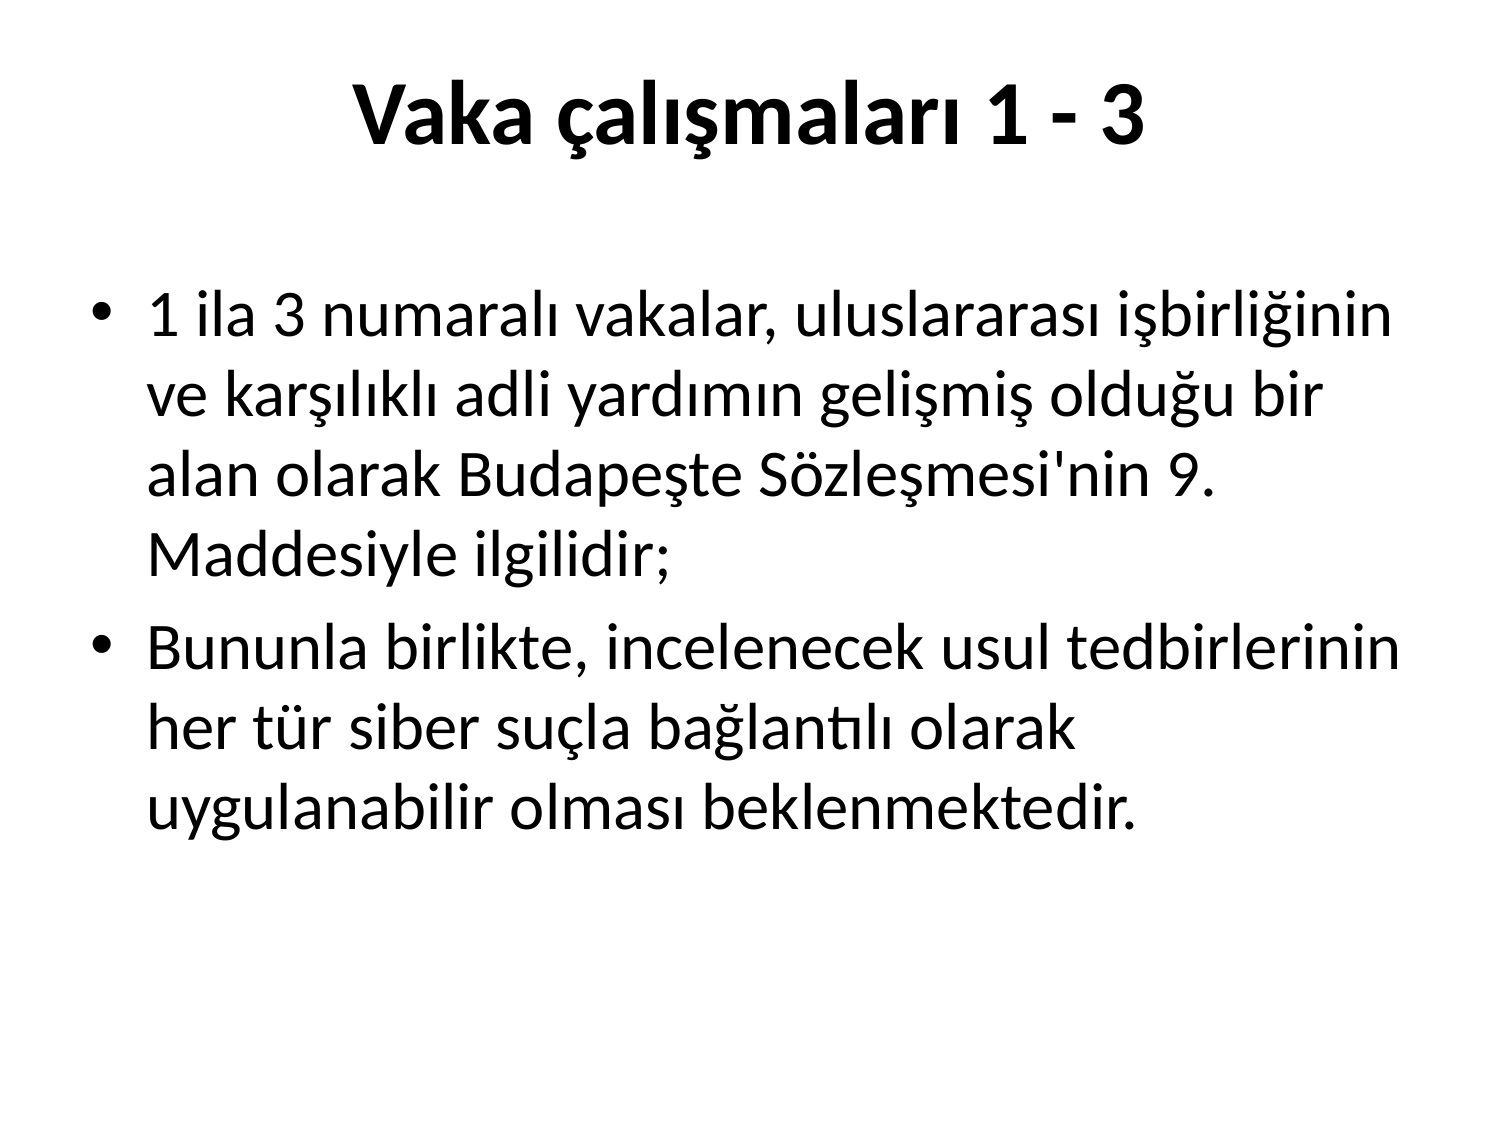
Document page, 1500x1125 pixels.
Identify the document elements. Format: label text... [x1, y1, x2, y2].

list 1 ila 3 numaralı vakalar, uluslararası işbirliğinin ve karşılıklı adli yardımın gelişmiş olduğu bir alan olarak Budapeşte Sözleşmesi'nin 9. Maddesiyle ilgilidir; Bununla birlikte, incelenecek usul tedbirlerinin her tür siber suçla bağlantılı olarak uygulanabilir olması beklenmektedir. [75, 262, 1425, 1005]
title Vaka çalışmaları 1 - 3 [75, 45, 1425, 233]
